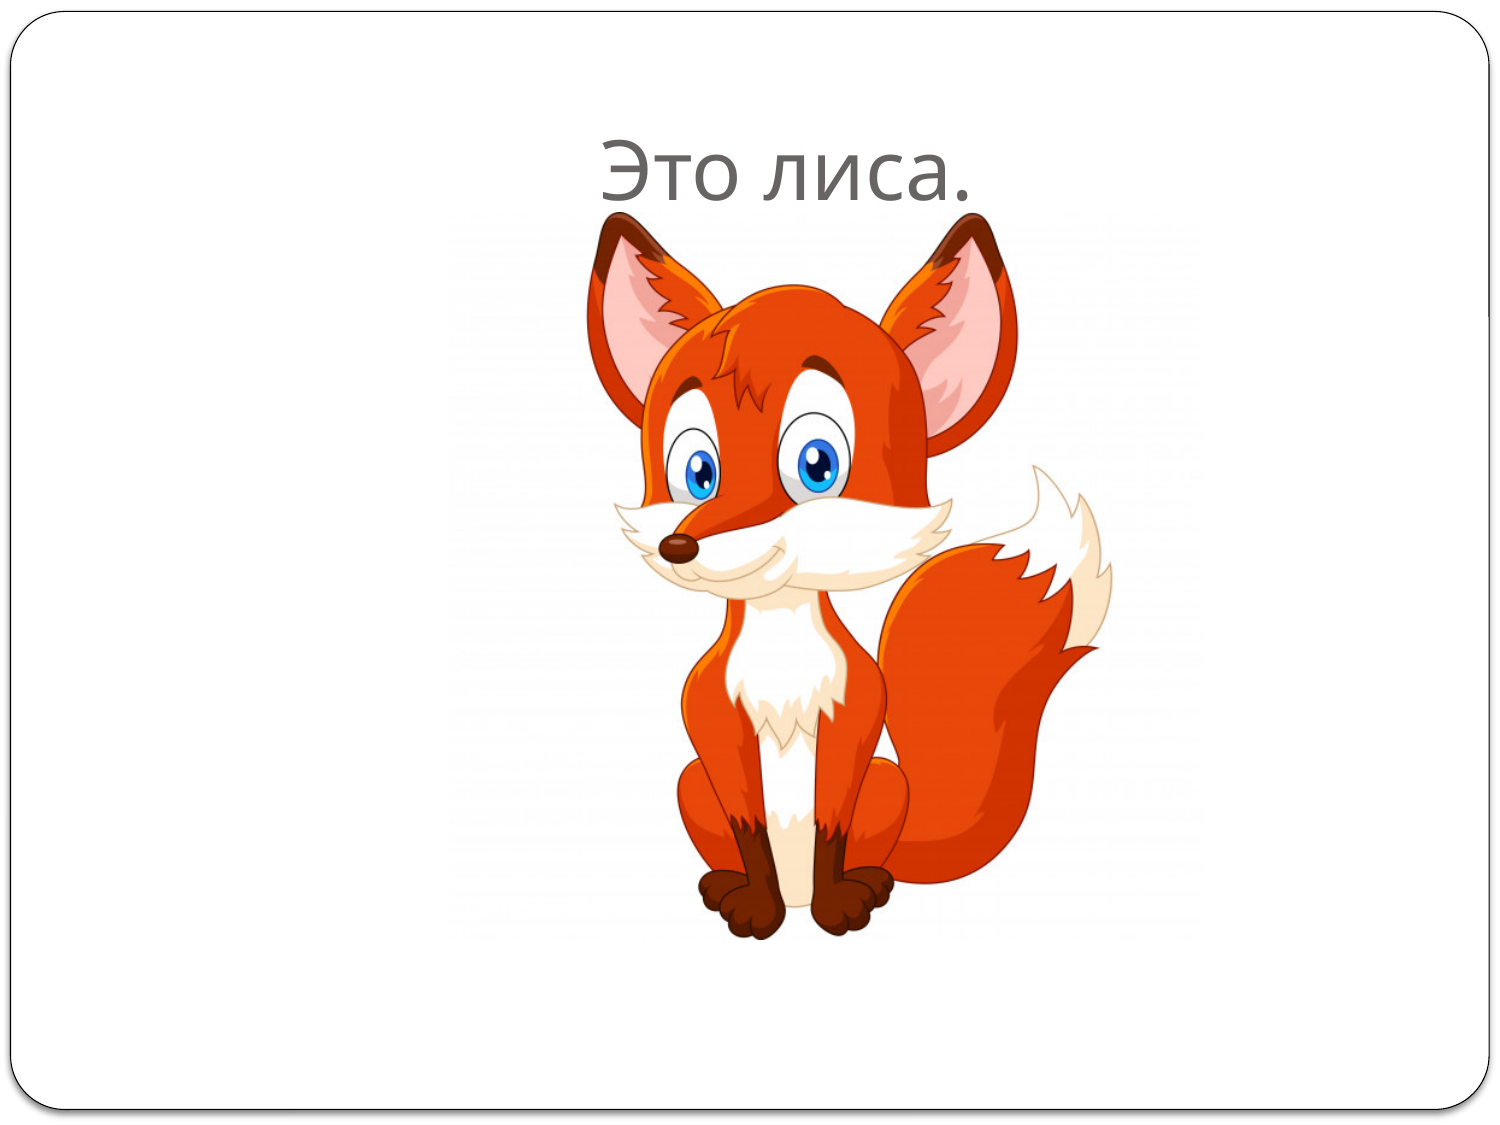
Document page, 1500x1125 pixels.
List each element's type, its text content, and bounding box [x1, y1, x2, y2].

title Это лиса. [150, 45, 1425, 233]
picture [449, 212, 1205, 940]
